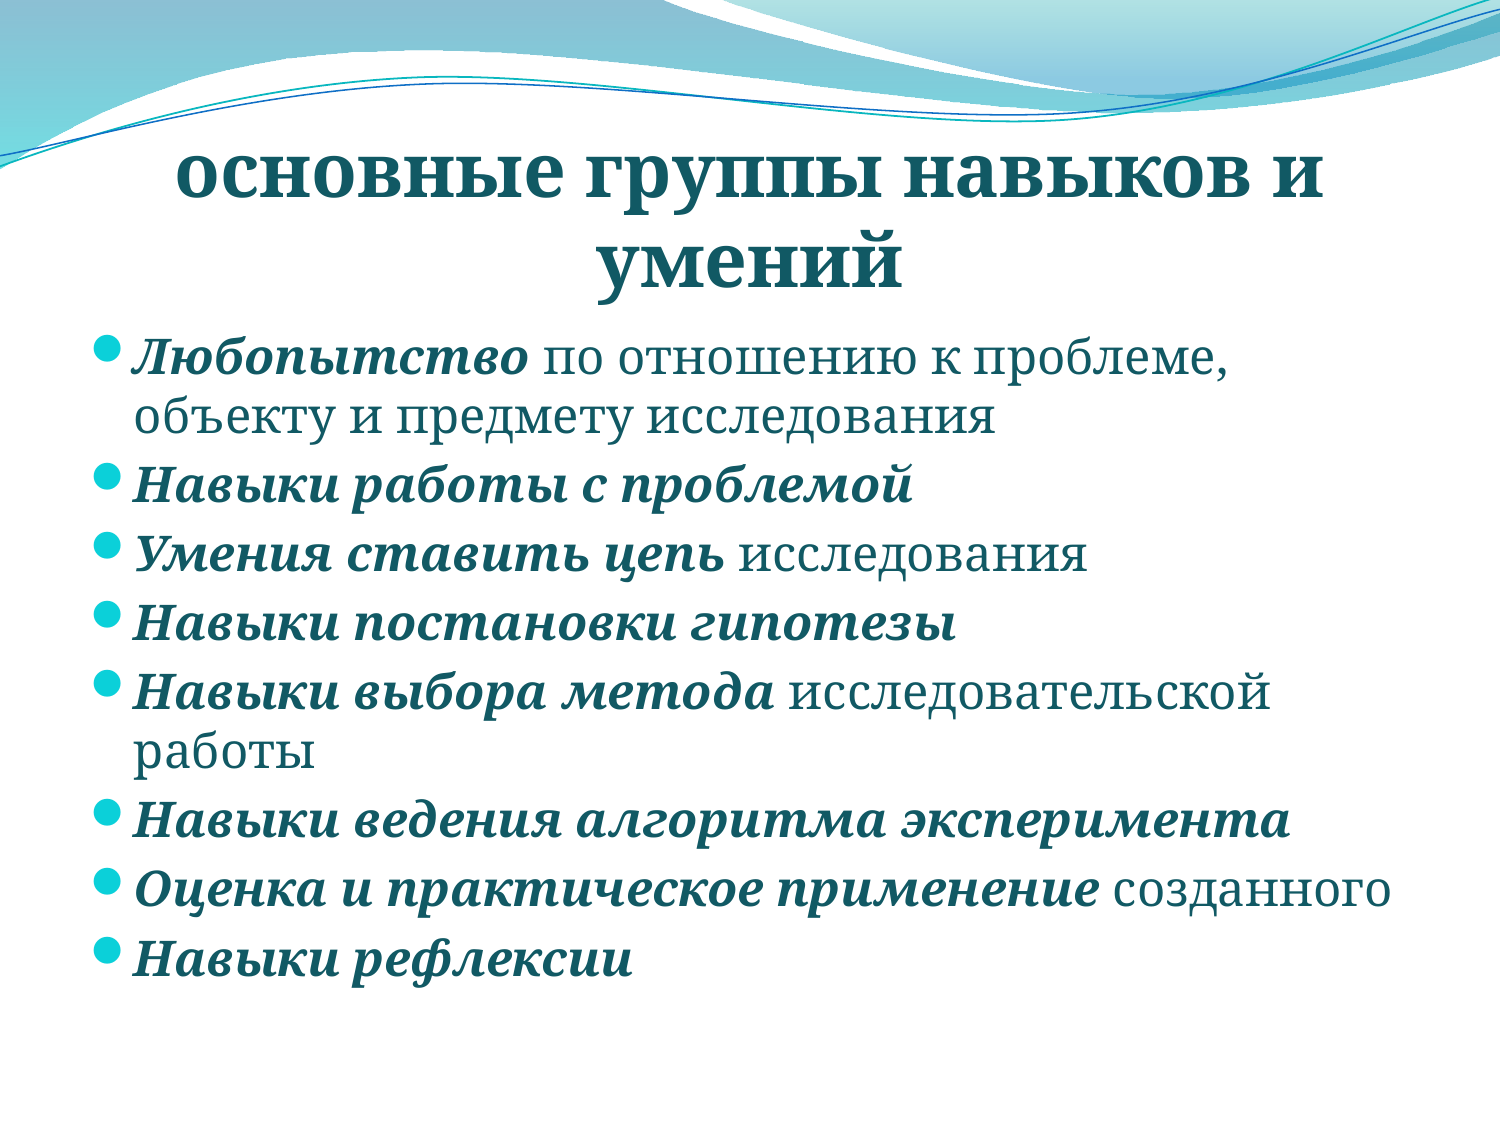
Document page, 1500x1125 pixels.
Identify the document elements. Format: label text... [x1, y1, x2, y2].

title основные группы навыков и умений [75, 115, 1425, 303]
list Любопытство по отношению к проблеме, объекту и предмету исследования Навыки работы с проблемой Умения ставить цепь исследования Навыки постановки гипотезы Навыки выбора метода исследовательской работы Навыки ведения алгоритма эксперимента Оценка и практическое применение созданного Навыки рефлексии [75, 317, 1425, 1038]
